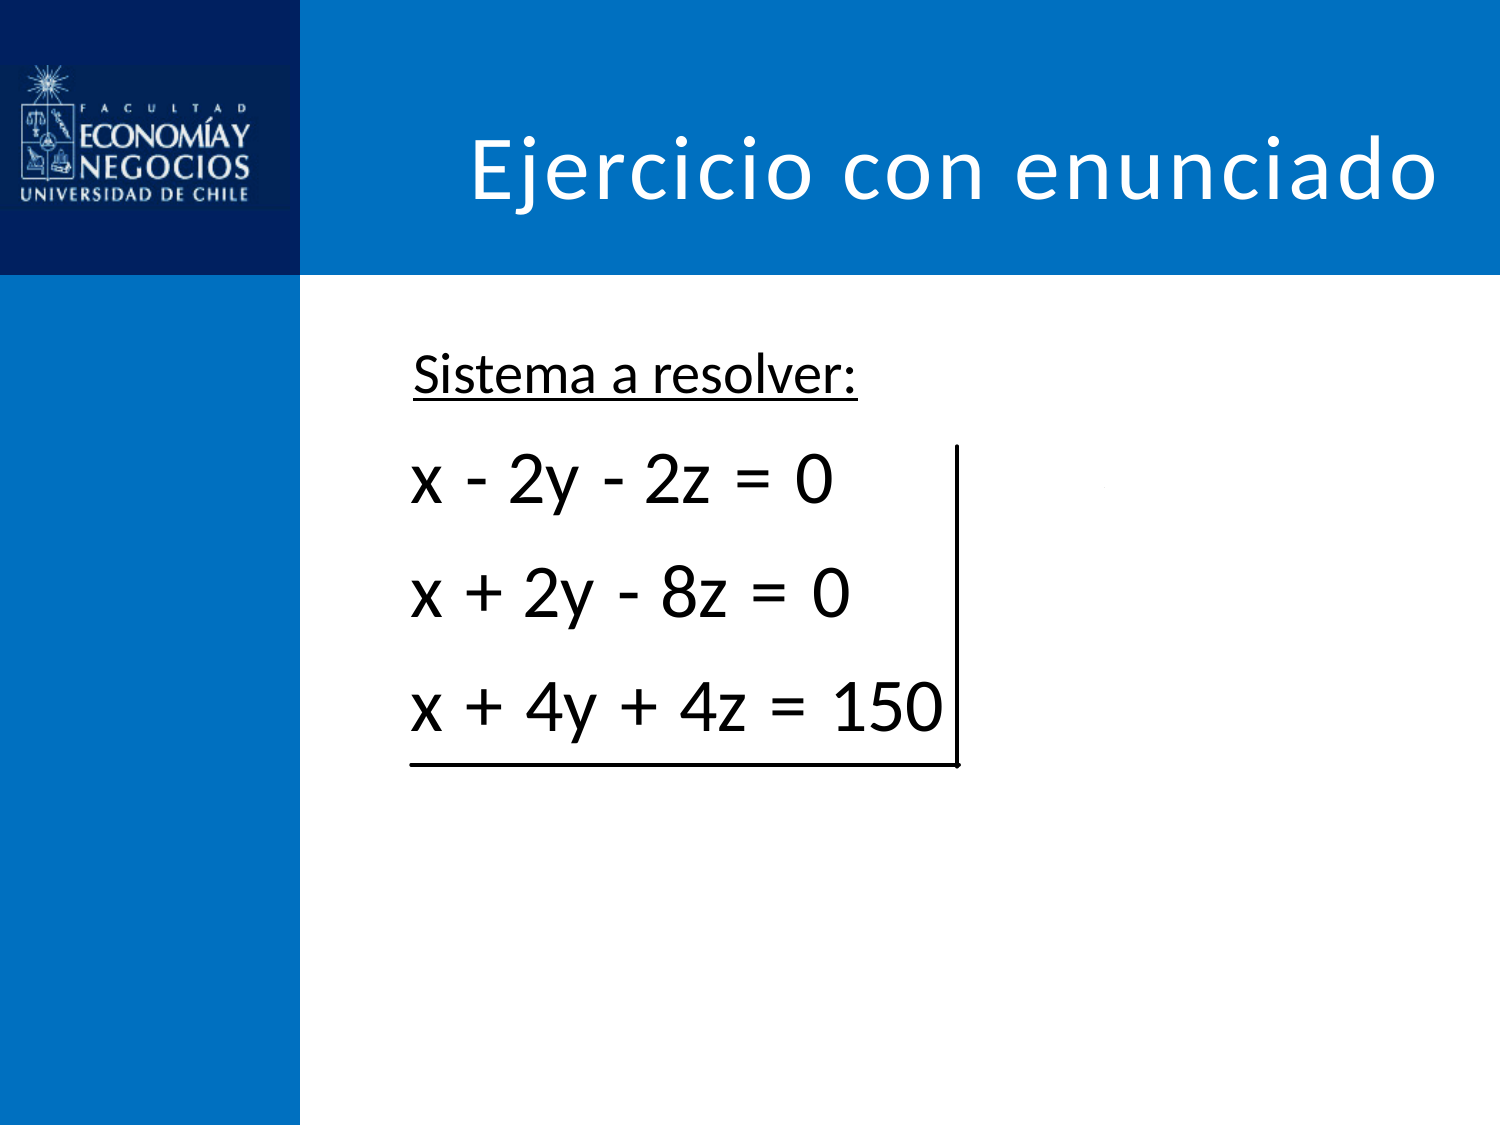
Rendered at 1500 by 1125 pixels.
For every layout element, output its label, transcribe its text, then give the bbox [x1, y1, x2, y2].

title Ejercicio con enunciado [281, 46, 1456, 279]
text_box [398, 433, 976, 782]
text_box Sistema a resolver: [398, 328, 1450, 533]
picture [0, 64, 290, 211]
